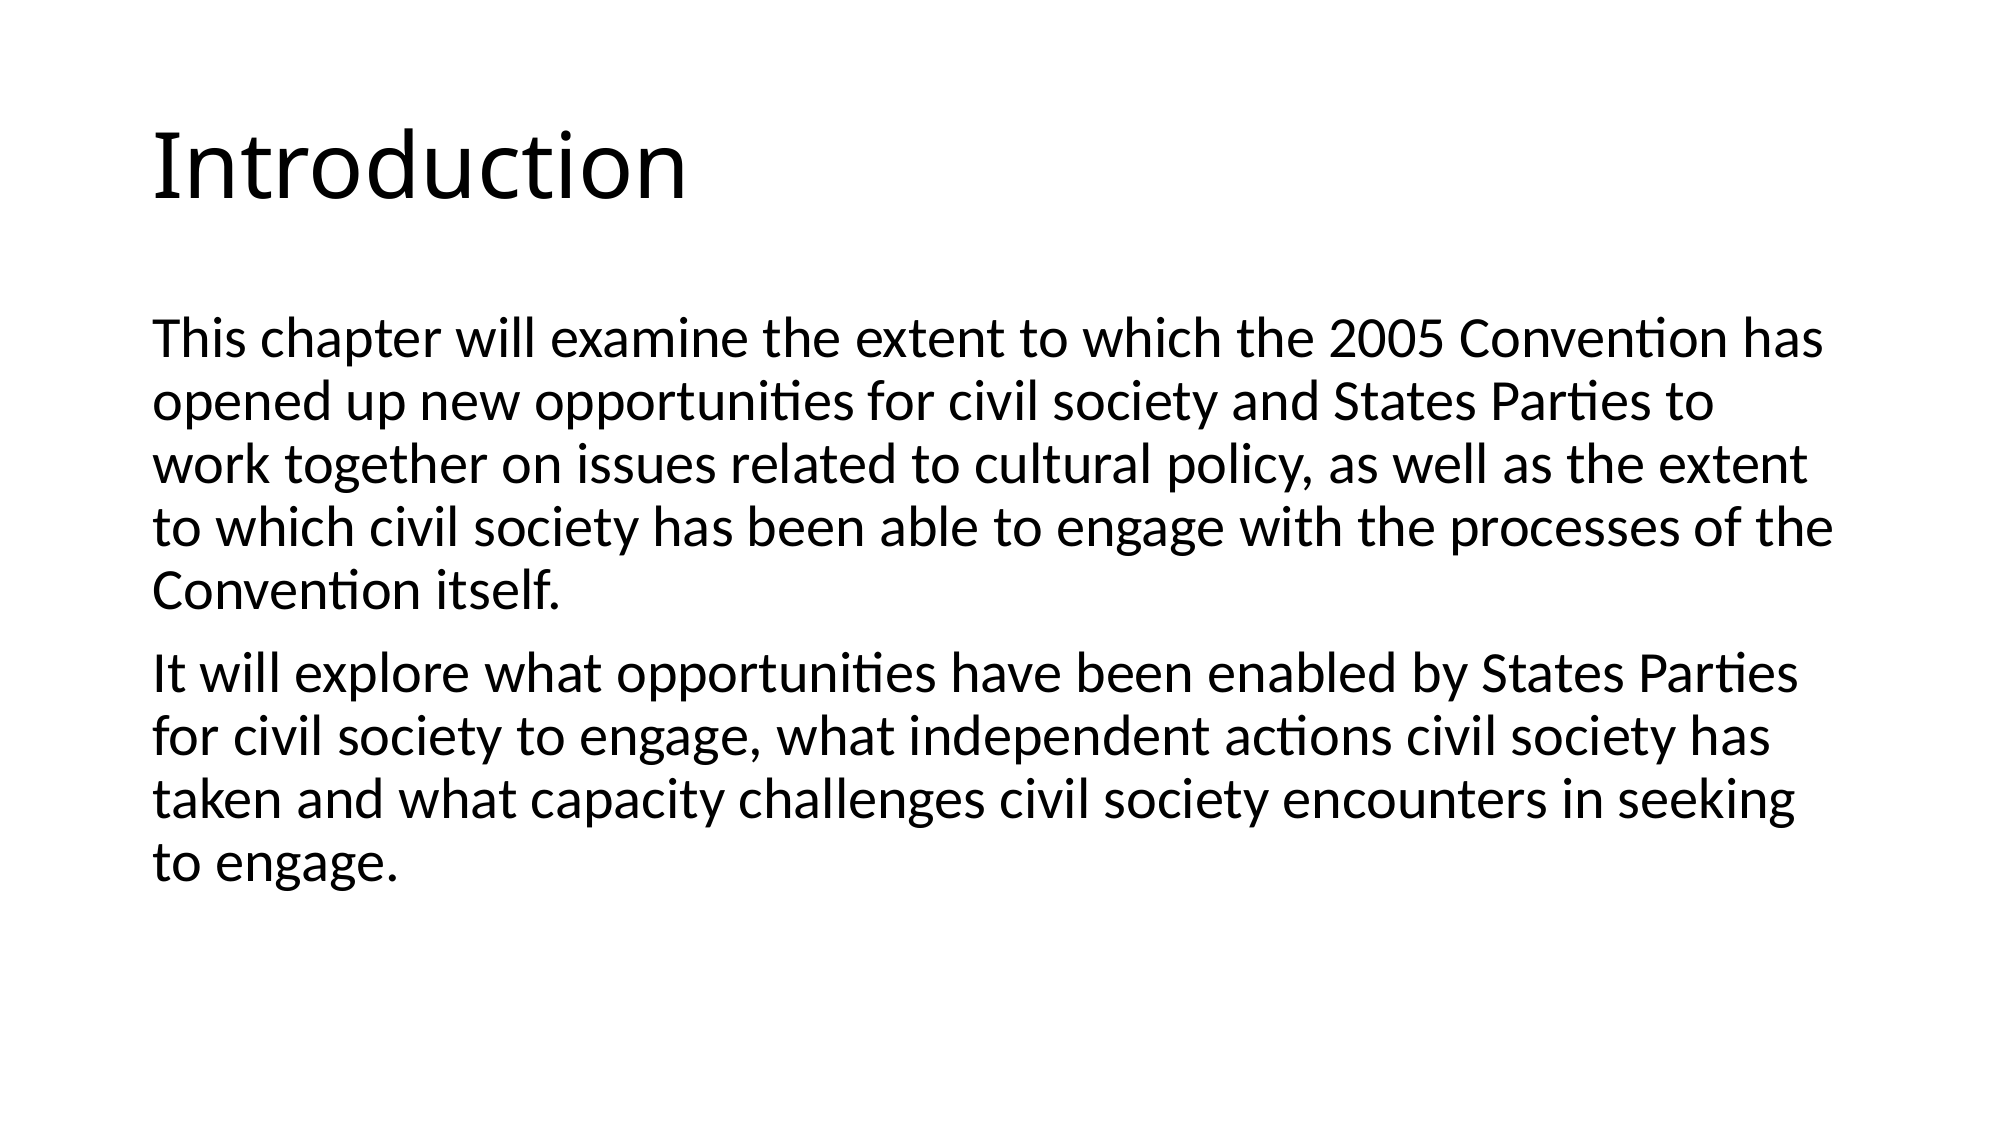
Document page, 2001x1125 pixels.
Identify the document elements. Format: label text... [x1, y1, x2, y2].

list This chapter will examine the extent to which the 2005 Convention has opened up new opportunities for civil society and States Parties to work together on issues related to cultural policy, as well as the extent to which civil society has been able to engage with the processes of the Convention itself. It will explore what opportunities have been enabled by States Parties for civil society to engage, what independent actions civil society has taken and what capacity challenges civil society encounters in seeking to engage. [137, 299, 1863, 1014]
title Introduction [137, 59, 1863, 278]
